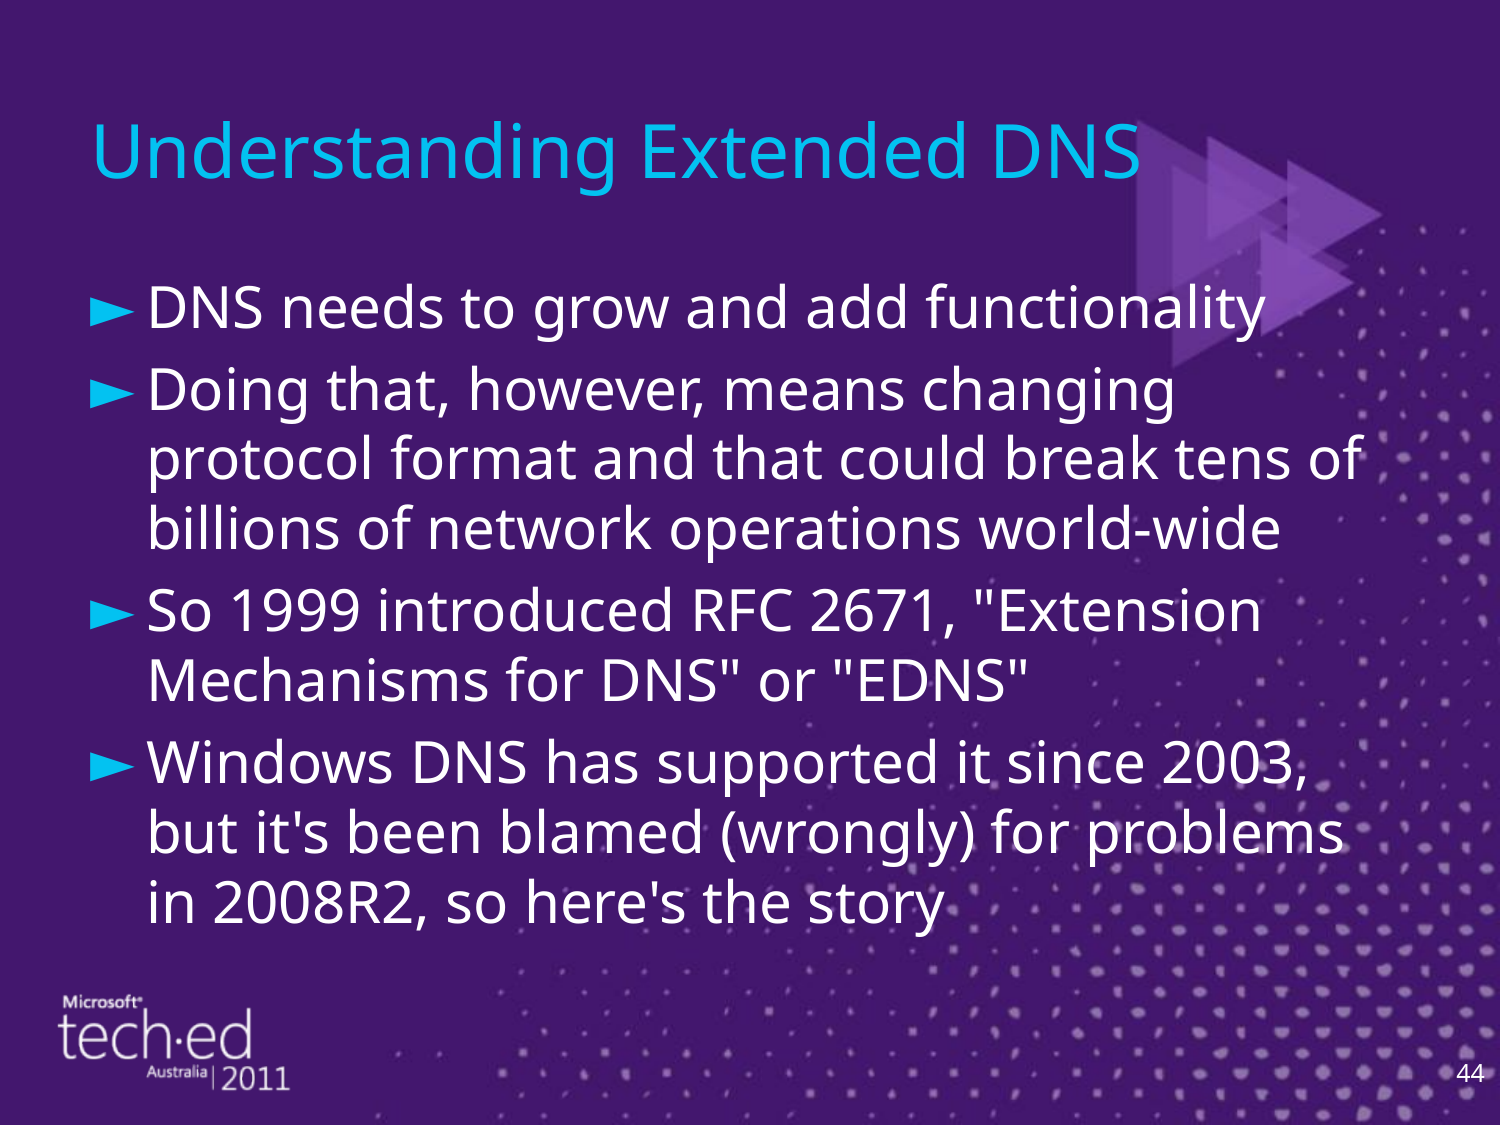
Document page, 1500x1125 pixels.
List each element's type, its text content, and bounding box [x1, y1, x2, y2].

list DNS needs to grow and add functionality Doing that, however, means changing protocol format and that could break tens of billions of network operations world-wide So 1999 introduced RFC 2671, "Extension Mechanisms for DNS" or "EDNS" Windows DNS has supported it since 2003, but it's been blamed (wrongly) for problems in 2008R2, so here's the story [75, 262, 1425, 1005]
slide_number 44 [1187, 1037, 1500, 1113]
title Understanding Extended DNS [75, 54, 1425, 243]
picture [0, 0, 1500, 1125]
